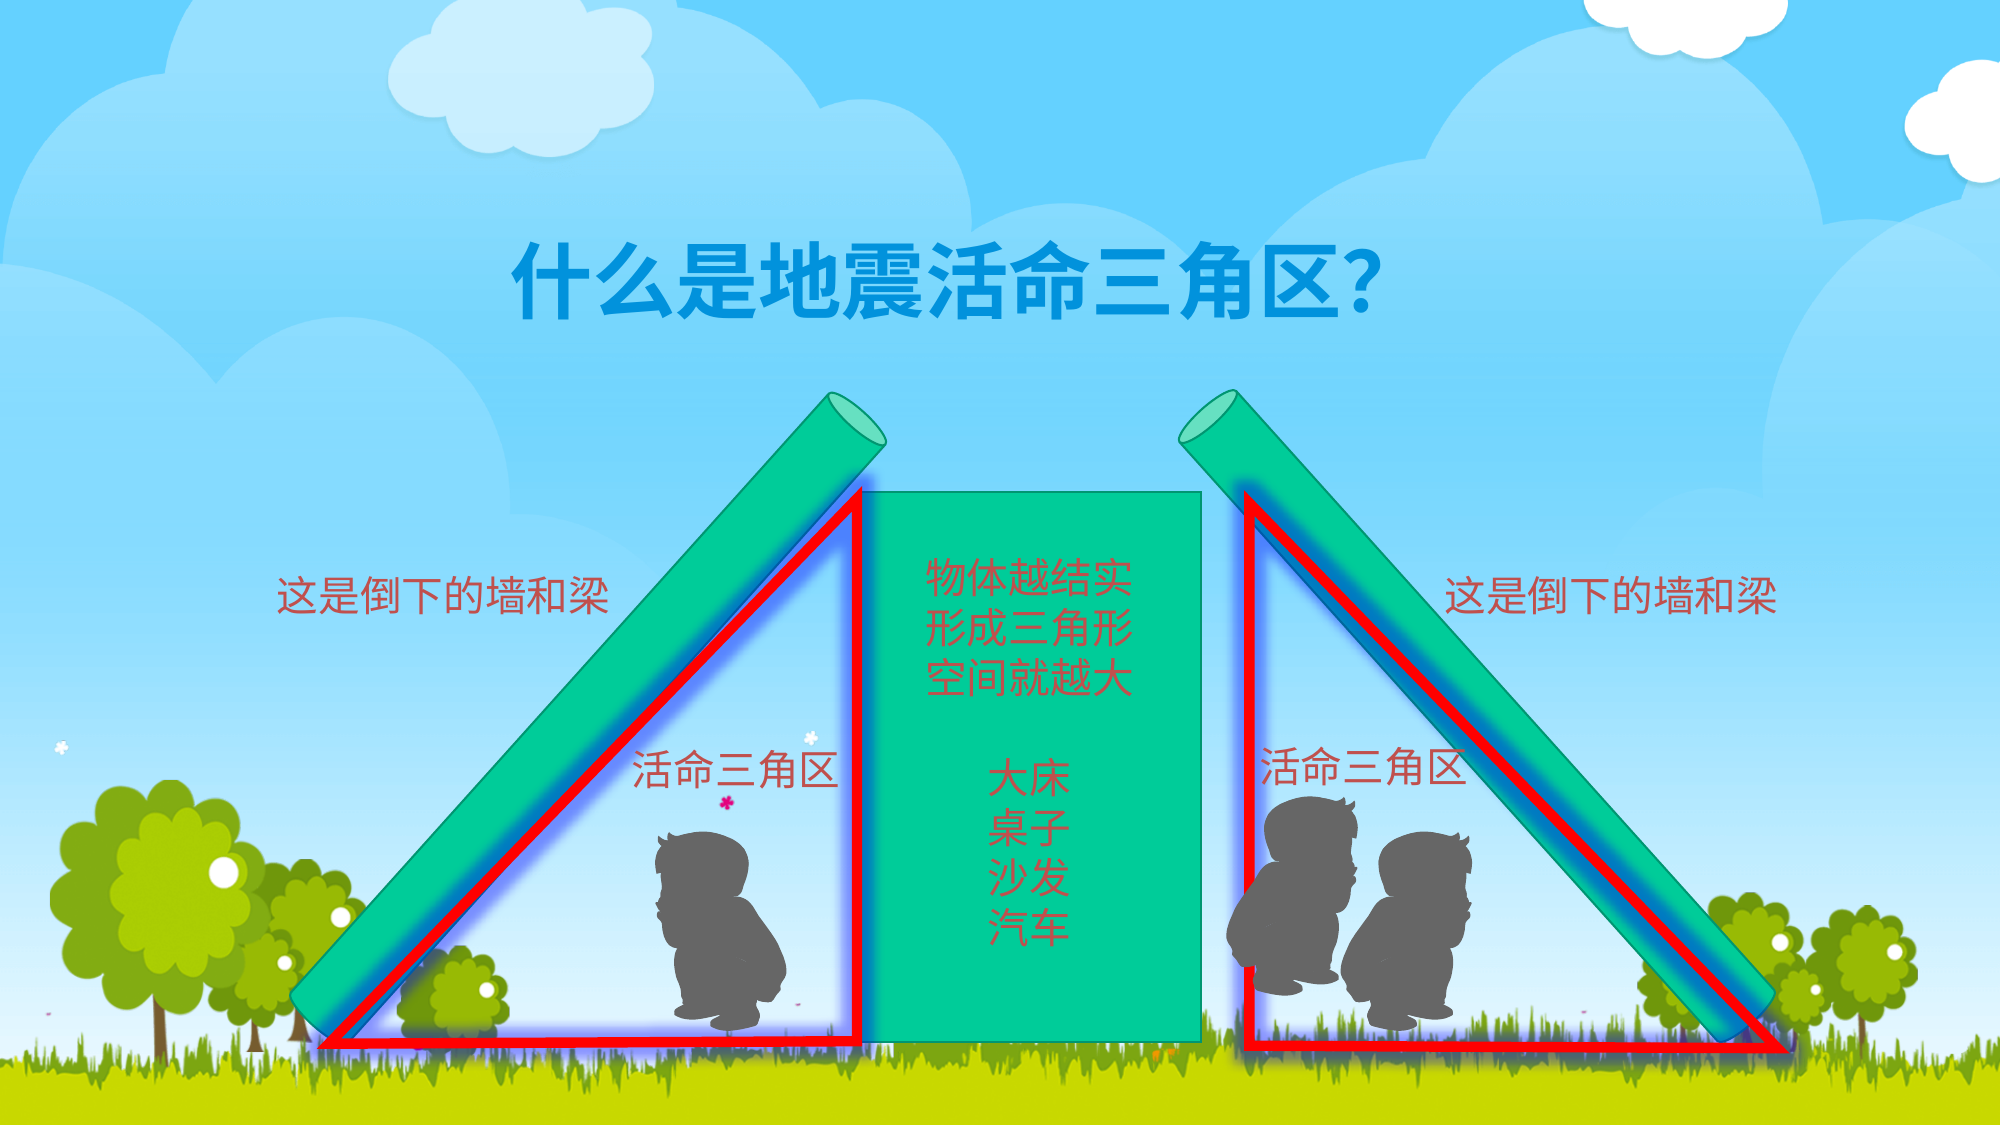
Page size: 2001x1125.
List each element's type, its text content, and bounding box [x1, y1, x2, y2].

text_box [1226, 796, 1359, 996]
text_box [1249, 503, 1470, 730]
text_box [1178, 390, 1541, 730]
text_box [632, 498, 858, 730]
text_box 这是倒下的墙和梁 [261, 561, 694, 627]
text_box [1340, 831, 1473, 1031]
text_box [654, 831, 787, 1031]
text_box 物体越结实 形成三角形 空间就越大 大床 桌子 沙发 汽车 [877, 491, 1201, 730]
text_box [526, 392, 887, 730]
picture [0, 0, 2000, 1125]
text_box 什么是地震活命三角区？ [452, 213, 1398, 344]
text_box 这是倒下的墙和梁 [1429, 561, 1811, 627]
